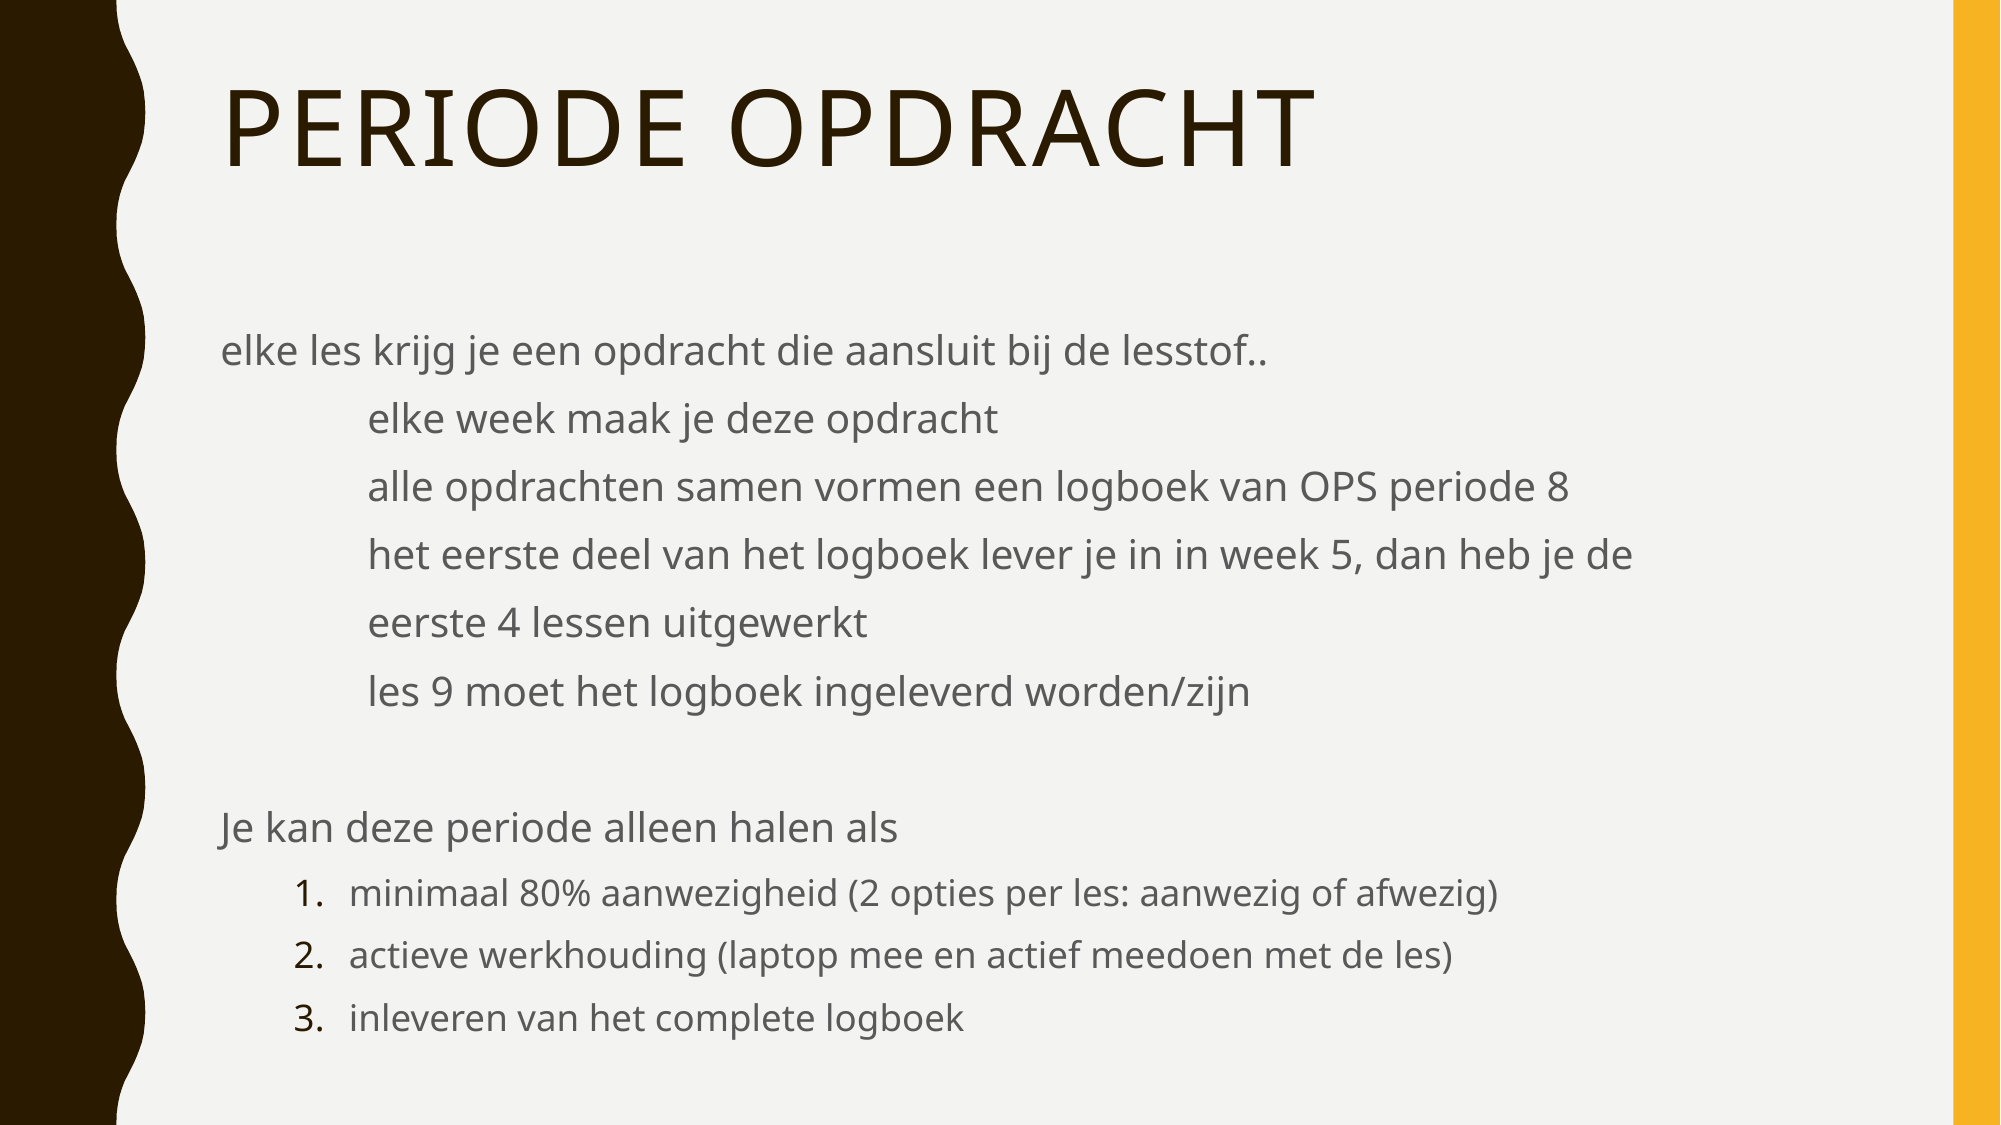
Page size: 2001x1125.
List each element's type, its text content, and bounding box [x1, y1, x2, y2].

list elke les krijg je een opdracht die aansluit bij de lesstof.. elke week maak je deze opdracht alle opdrachten samen vormen een logboek van OPS periode 8 het eerste deel van het logboek lever je in in week 5, dan heb je de eerste 4 lessen uitgewerkt les 9 moet het logboek ingeleverd worden/zijn Je kan deze periode alleen halen als minimaal 80% aanwezigheid (2 opties per les: aanwezig of afwezig) actieve werkhouding (laptop mee en actief meedoen met de les) inleveren van het complete logboek [205, 311, 1875, 1087]
title Periode opdracht [205, 67, 1875, 311]
